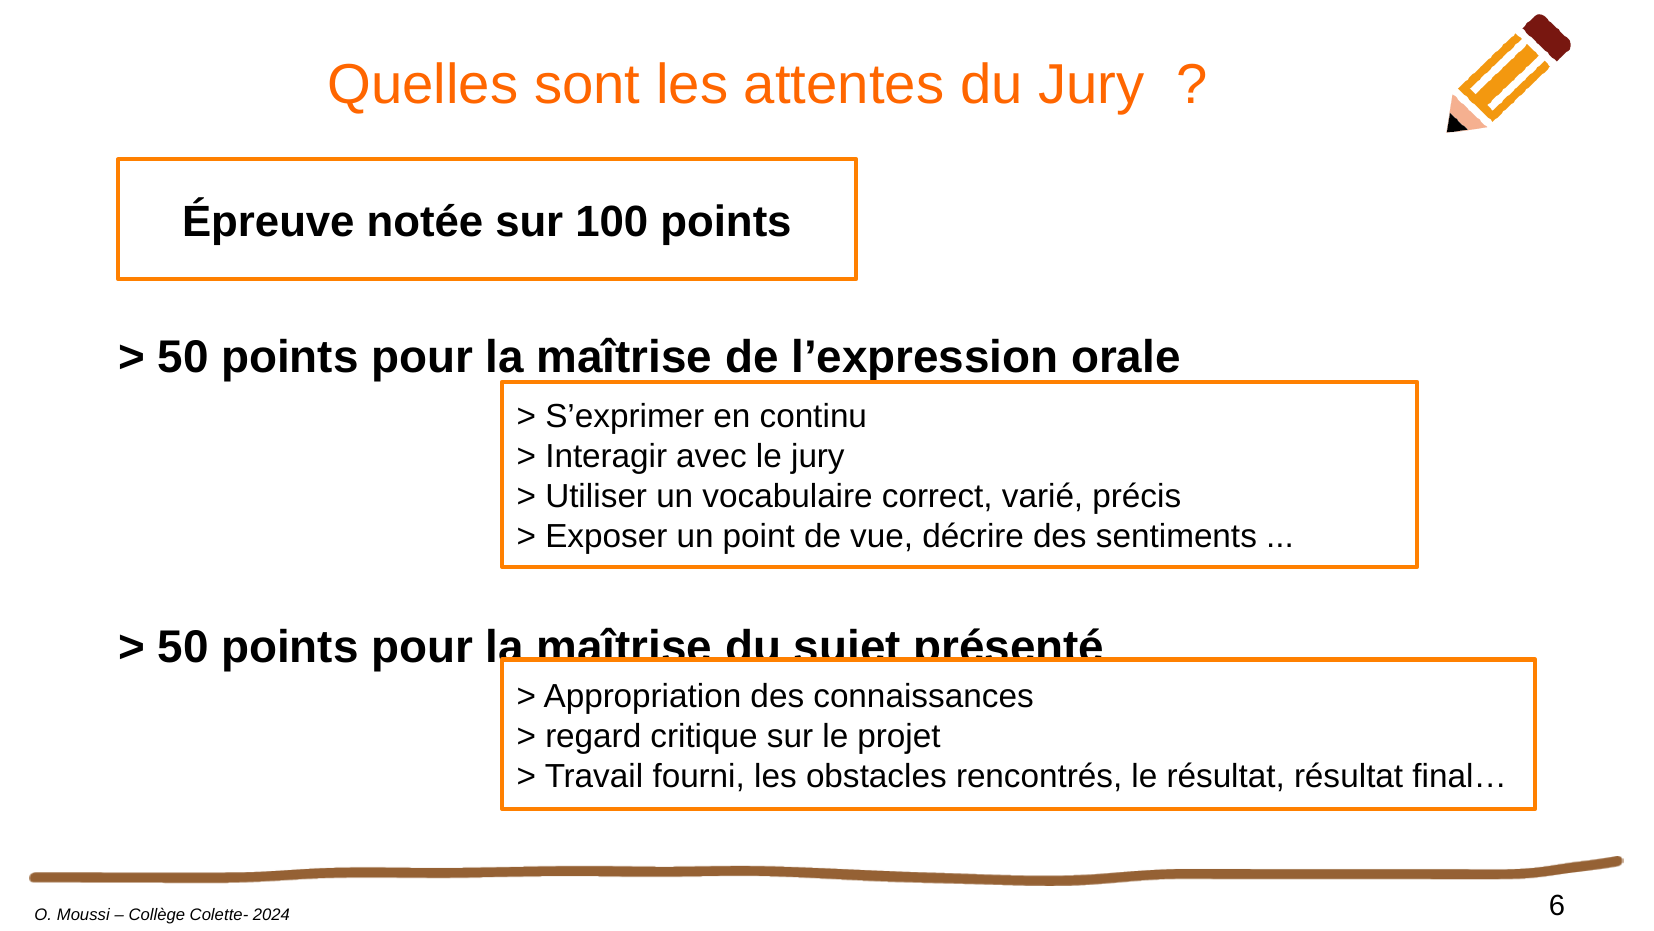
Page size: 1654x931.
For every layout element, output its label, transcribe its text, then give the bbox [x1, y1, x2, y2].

text_box Épreuve notée sur 100 points [118, 159, 857, 280]
text_box > 50 points pour la maîtrise de l’expression orale > 50 points pour la maîtrise du sujet présenté [118, 326, 1536, 859]
text_box > Appropriation des connaissances > regard critique sur le projet > Travail fourni, les obstacles rencontrés, le résultat, résultat final… [501, 659, 1536, 809]
title Quelles sont les attentes du Jury ? [88, 29, 1447, 133]
slide_number 6 [1181, 885, 1565, 931]
picture [29, 856, 1624, 886]
picture [1446, 14, 1571, 133]
text_box O. Moussi – Collège Colette- 2024 [0, 896, 325, 931]
text_box > S’exprimer en continu > Interagir avec le jury > Utiliser un vocabulaire correct, varié, précis > Exposer un point de vue, décrire des sentiments ... [501, 381, 1418, 567]
